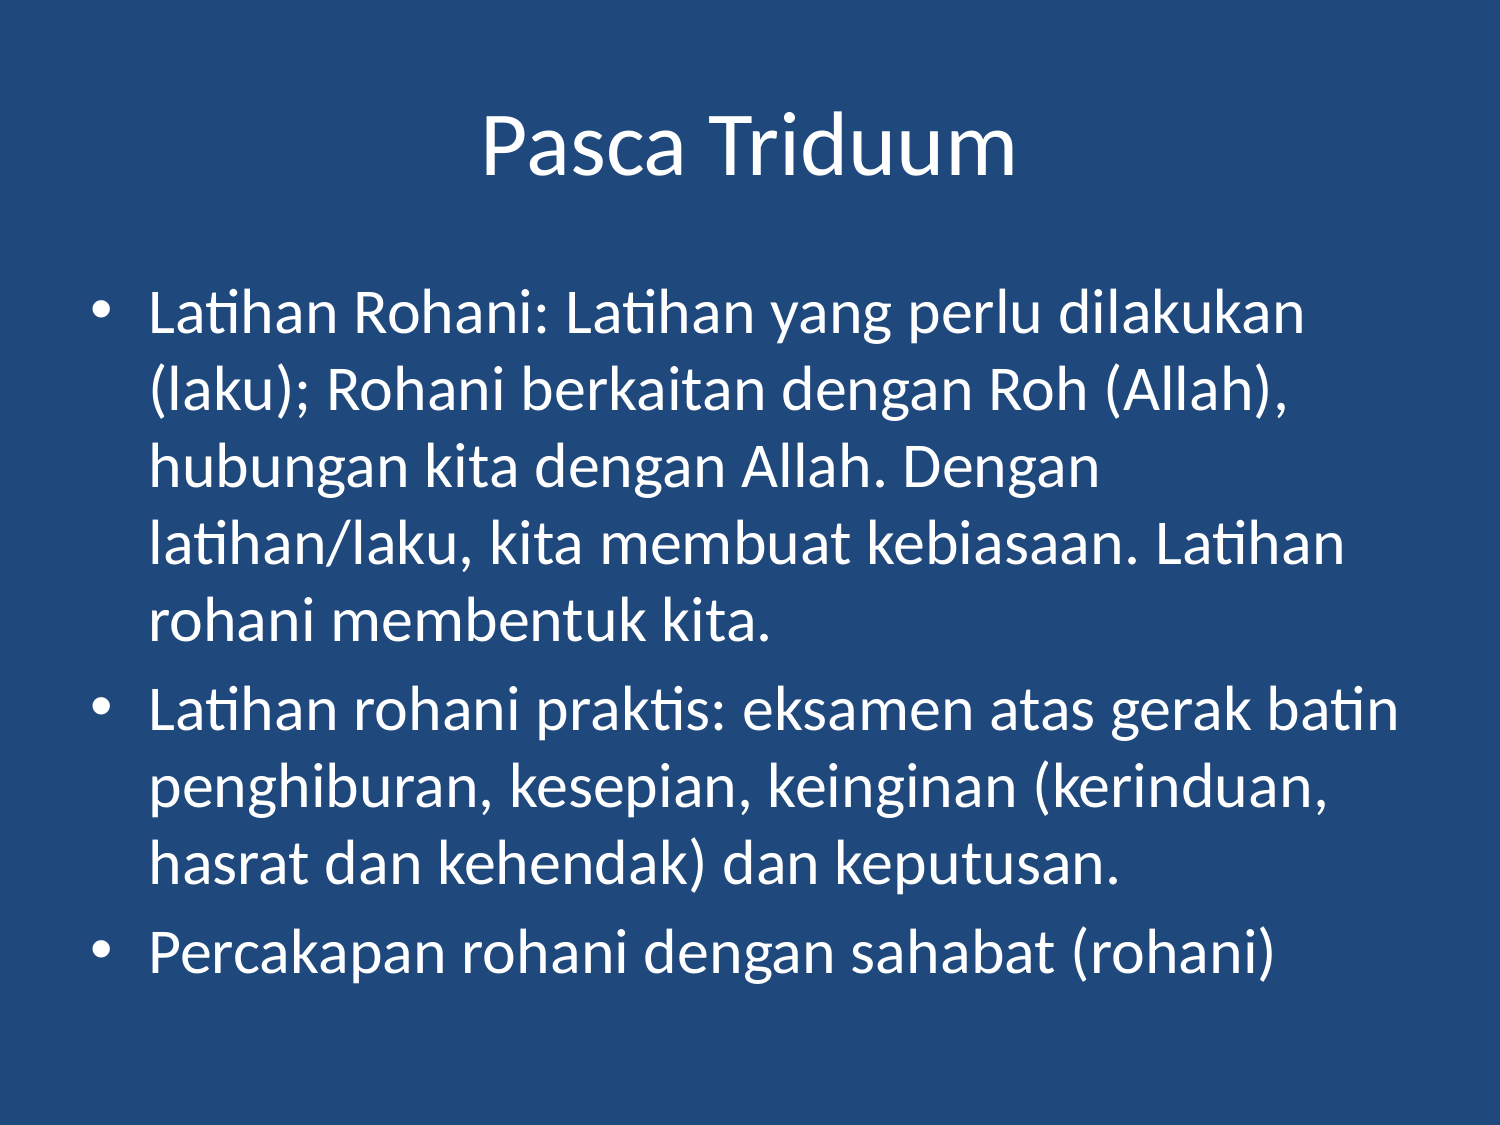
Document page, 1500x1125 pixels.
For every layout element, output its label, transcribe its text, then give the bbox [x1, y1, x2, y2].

title Pasca Triduum [75, 45, 1425, 233]
list Latihan Rohani: Latihan yang perlu dilakukan (laku); Rohani berkaitan dengan Roh (Allah), hubungan kita dengan Allah. Dengan latihan/laku, kita membuat kebiasaan. Latihan rohani membentuk kita. Latihan rohani praktis: eksamen atas gerak batin penghiburan, kesepian, keinginan (kerinduan, hasrat dan kehendak) dan keputusan. Percakapan rohani dengan sahabat (rohani) [75, 262, 1425, 1005]
